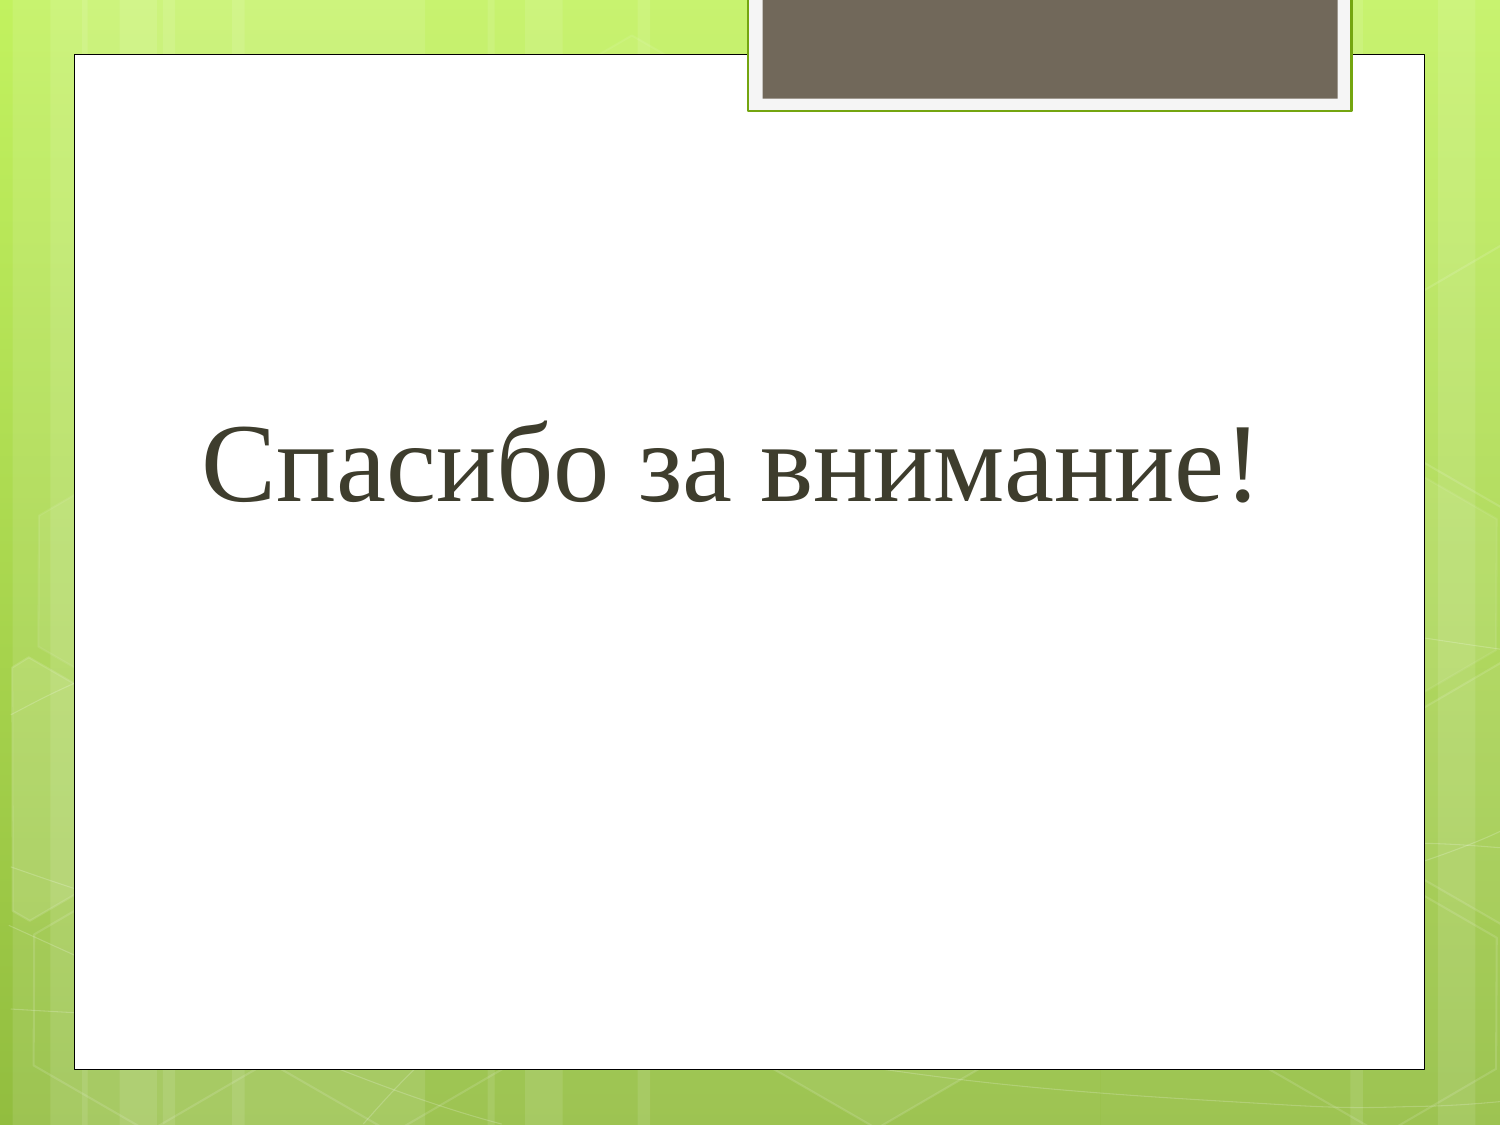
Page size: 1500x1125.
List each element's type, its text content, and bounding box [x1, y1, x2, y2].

list Спасибо за внимание! [171, 381, 1283, 957]
